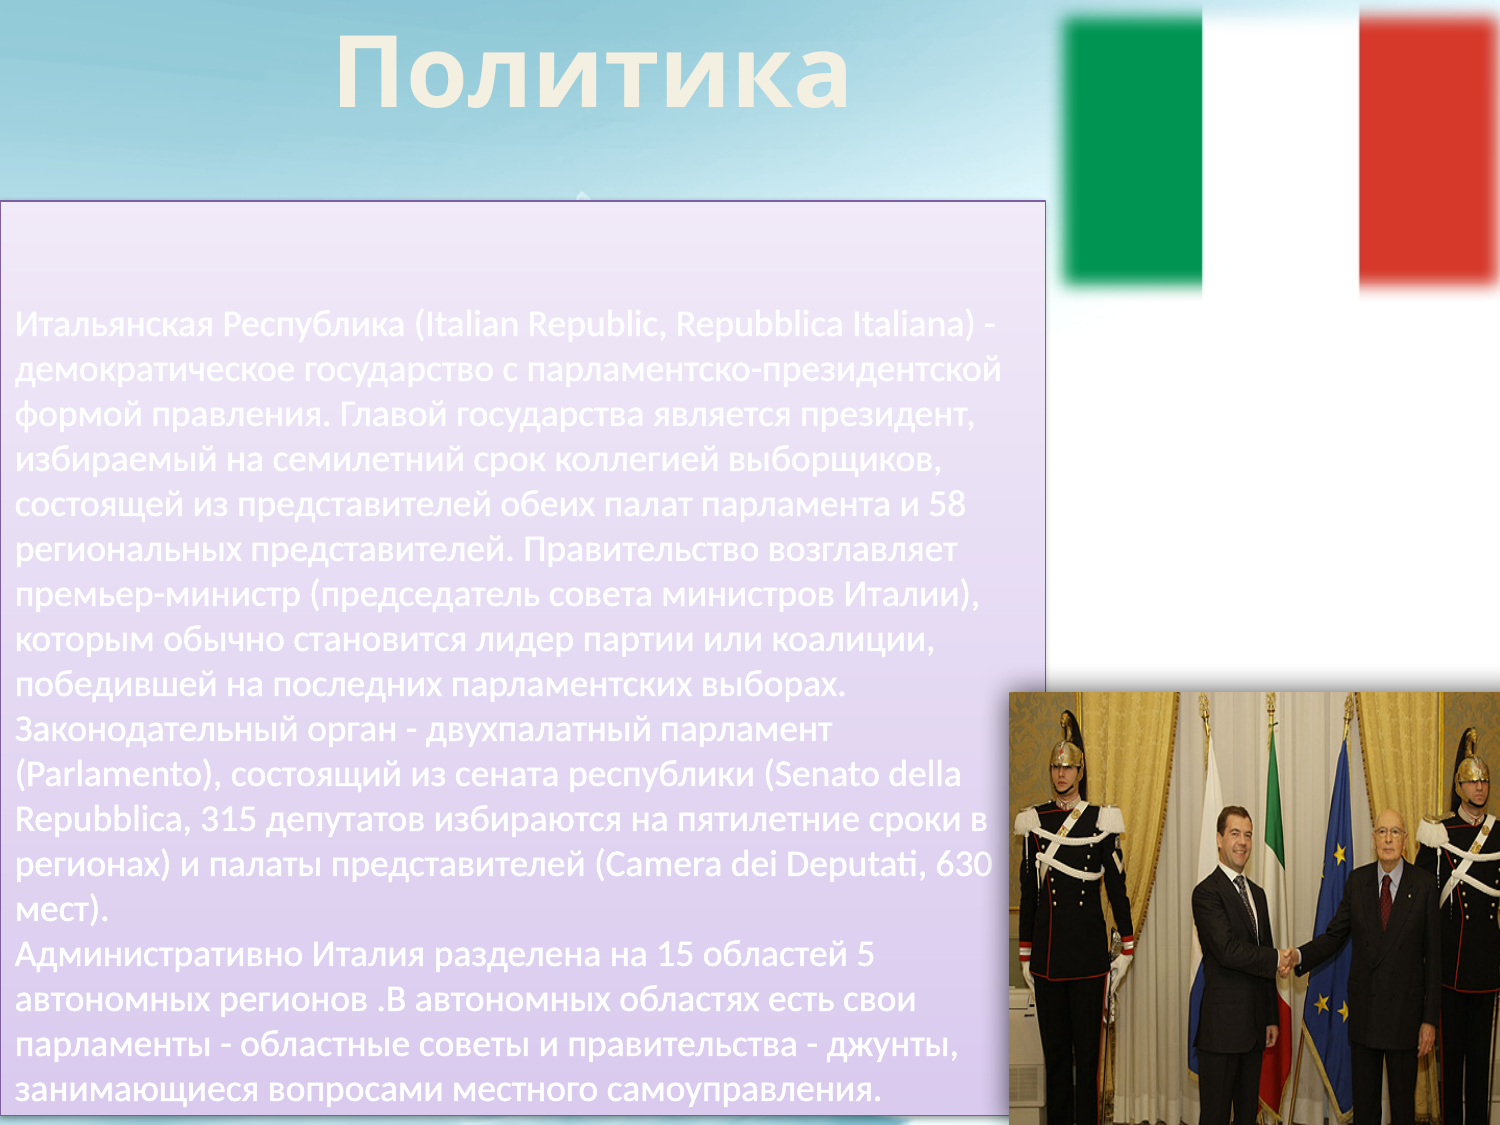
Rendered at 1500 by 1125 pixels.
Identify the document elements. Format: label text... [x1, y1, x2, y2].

picture [1009, 692, 1500, 1125]
text_box Итальянская Республика (Italian Republic, Repubblica Italiana) - демократическое государство с парламентско-президентской формой правления. Главой государства является президент, избираемый на семилетний срок коллегией выборщиков, состоящей из представителей обеих палат парламента и 58 региональных представителей. Правительство возглавляет премьер-министр (председатель совета министров Италии), которым обычно становится лидер партии или коалиции, победившей на последних парламентских выборах. Законодательный орган - двухпалатный парламент (Parlamento), состоящий из сената республики (Senato della Repubblica, 315 депутатов избираются на пятилетние сроки в регионах) и палаты представителей (Camera dei Deputati, 630 мест). Административно Италия разделена на 15 областей 5 автономных регионов .В автономных областях есть свои парламенты - областные советы и правительства - джунты, занимающиеся вопросами местного самоуправления. [0, 200, 1046, 1116]
text_box Политика [230, 0, 1042, 135]
picture [1045, 0, 1500, 303]
